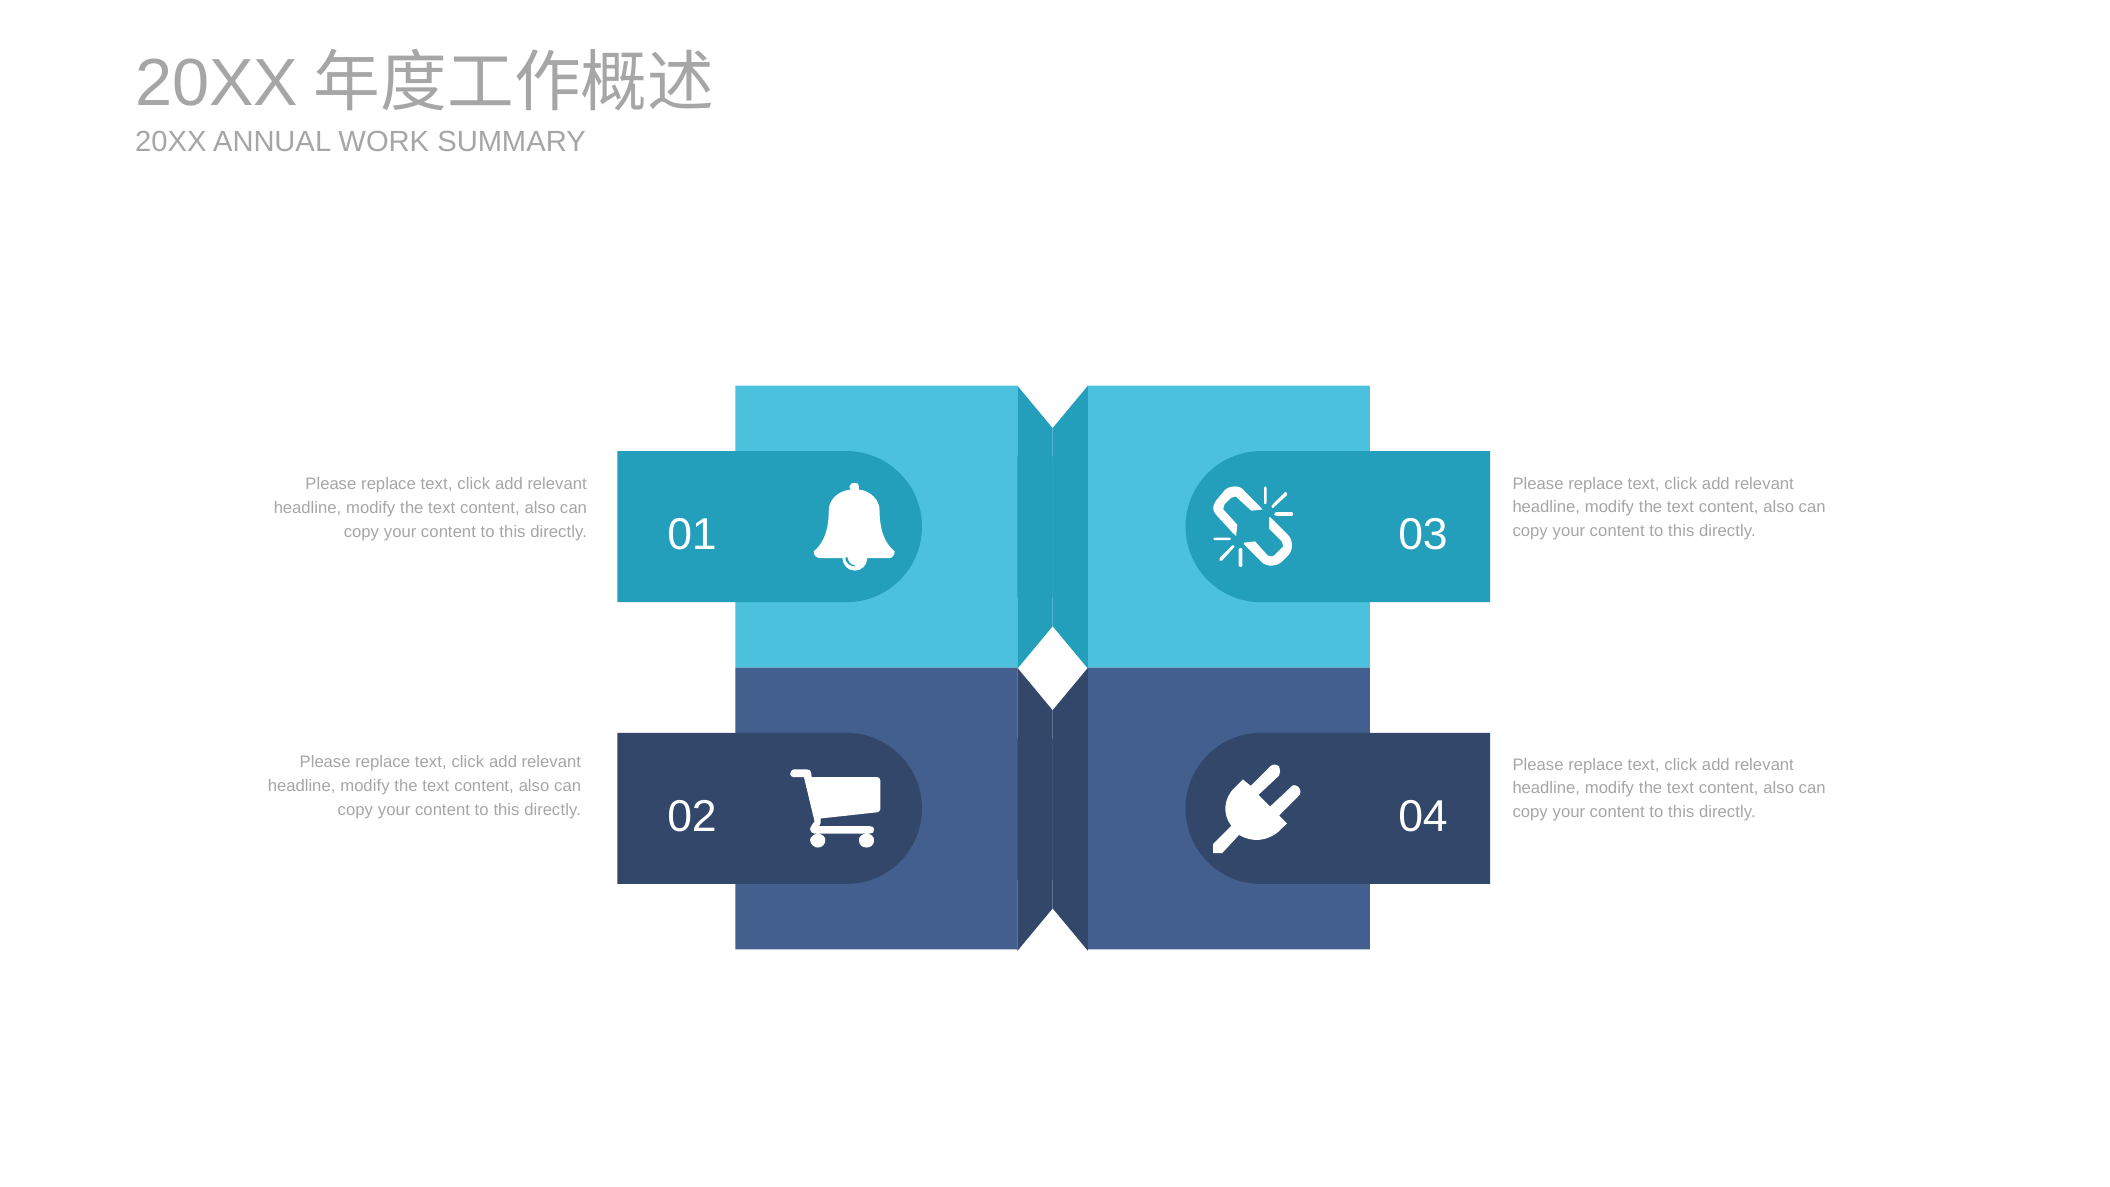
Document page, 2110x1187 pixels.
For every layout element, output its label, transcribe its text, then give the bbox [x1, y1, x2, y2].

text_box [735, 667, 1052, 951]
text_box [1052, 385, 1370, 667]
text_box Please replace text, click add relevant headline, modify the text content, also can copy your content to this directly. [1512, 749, 1840, 822]
text_box Please replace text, click add relevant headline, modify the text content, also can copy your content to this directly. [265, 469, 588, 541]
text_box [616, 731, 735, 886]
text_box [735, 385, 1052, 667]
text_box 20XX年度工作概述 [135, 38, 783, 119]
text_box [616, 450, 735, 604]
text_box 02 [647, 779, 735, 837]
text_box 03 [1378, 498, 1468, 556]
text_box [1370, 450, 1492, 604]
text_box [1052, 667, 1370, 951]
text_box 04 [1378, 779, 1468, 837]
text_box 01 [647, 498, 735, 556]
text_box Please replace text, click add relevant headline, modify the text content, also can copy your content to this directly. [1512, 468, 1840, 541]
text_box Please replace text, click add relevant headline, modify the text content, also can copy your content to this directly. [259, 747, 582, 819]
text_box [1370, 731, 1492, 886]
text_box 20XX ANNUAL WORK SUMMARY [135, 122, 596, 158]
